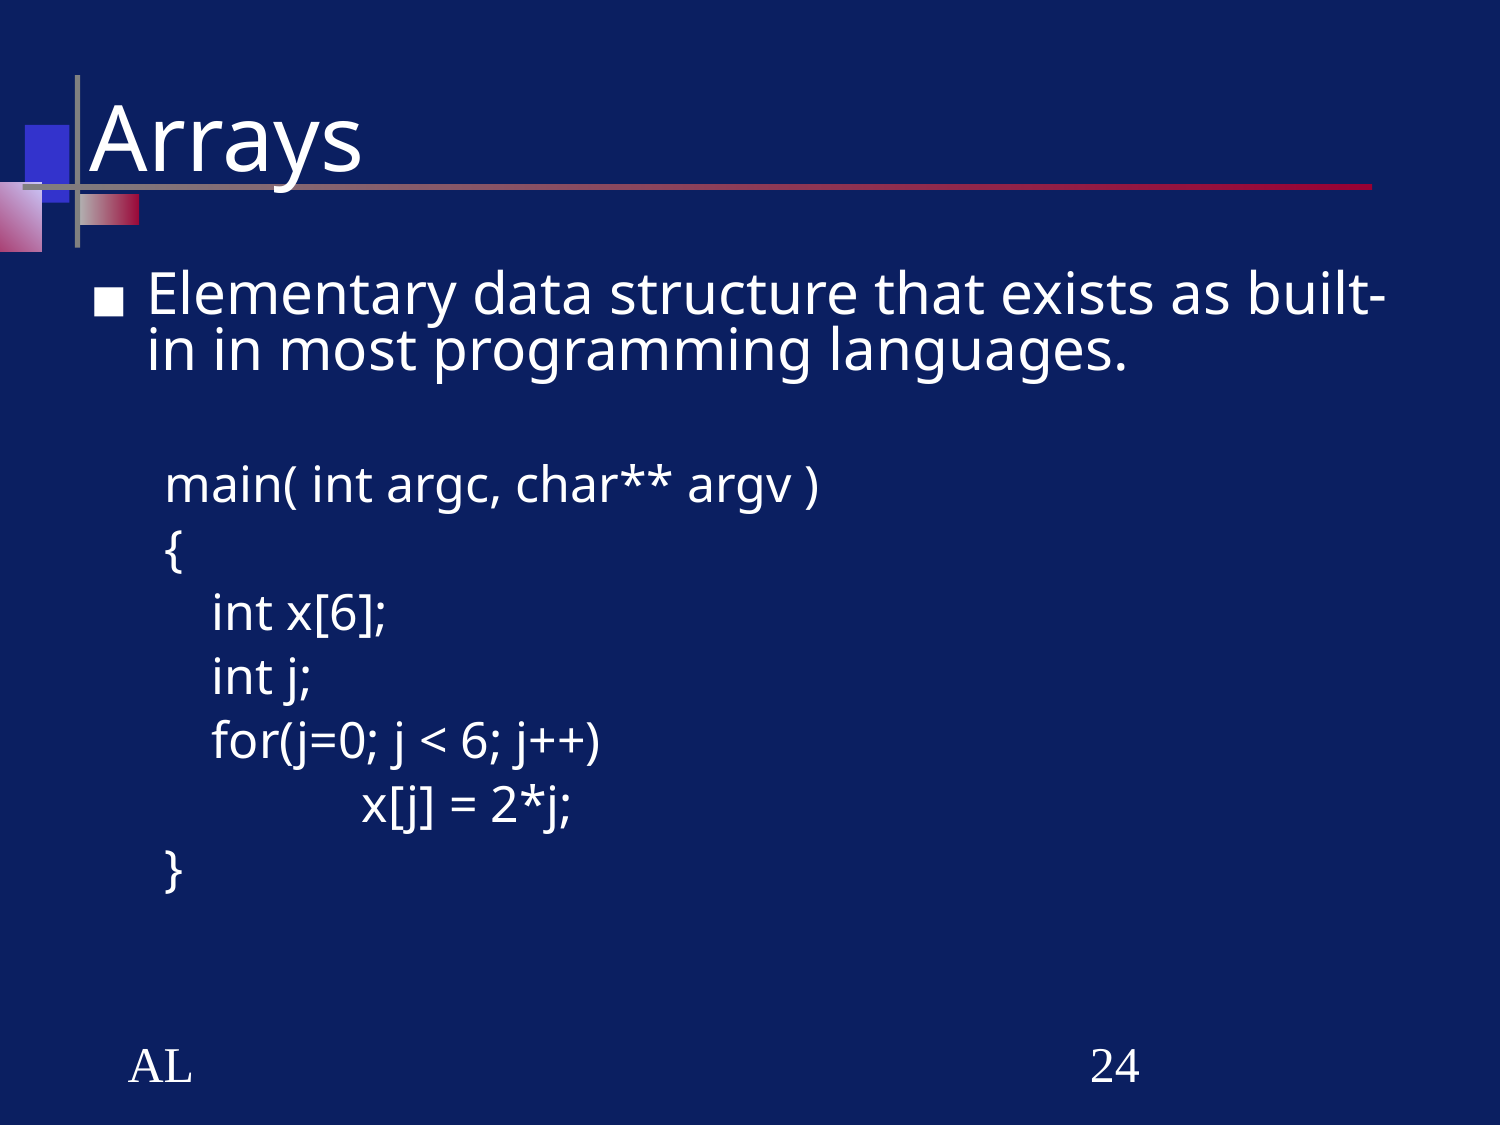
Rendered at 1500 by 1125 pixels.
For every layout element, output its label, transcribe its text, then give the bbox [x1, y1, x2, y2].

list Elementary data structure that exists as built-in in most programming languages. main( int argc, char** argv ) { int x[6]; int j; for(j=0; j < 6; j++) x[j] = 2*j; } [74, 262, 1425, 1012]
slide_number ‹#› [1074, 1025, 1388, 1100]
slide_number AL [112, 1025, 425, 1100]
title Arrays [74, 59, 1425, 210]
